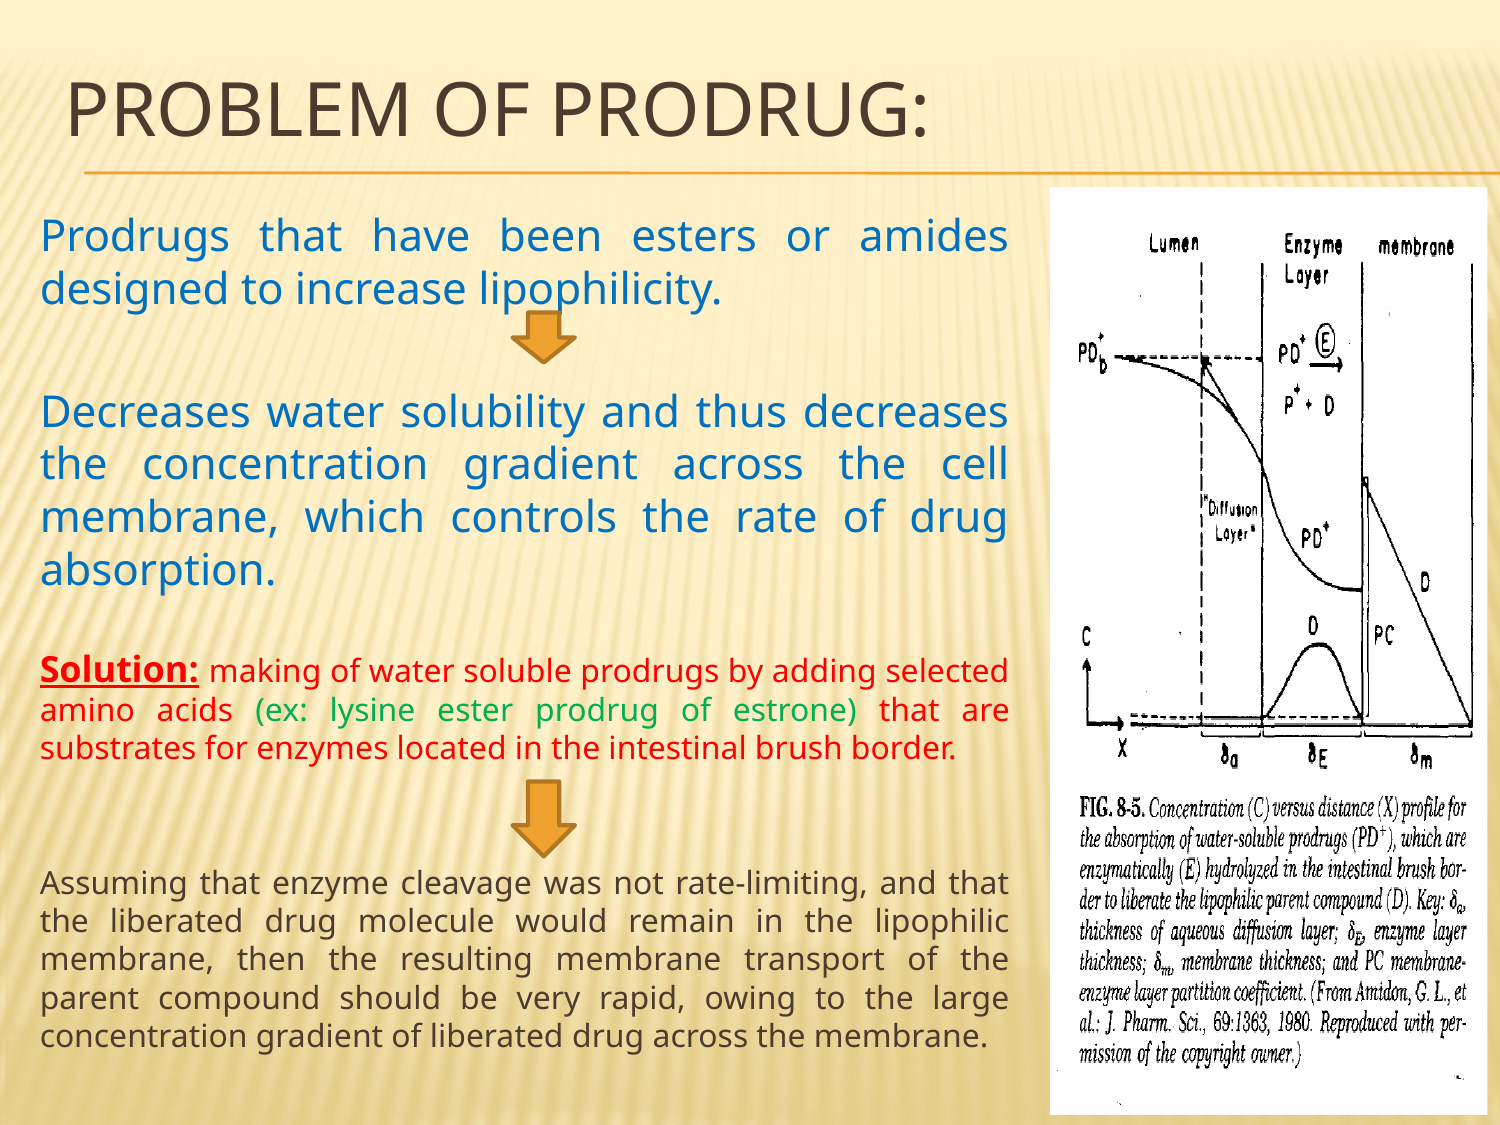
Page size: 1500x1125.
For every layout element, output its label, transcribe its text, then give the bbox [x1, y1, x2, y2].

list Prodrugs that have been esters or amides designed to increase lipophilicity. Decreases water solubility and thus decreases the concentration gradient across the cell membrane, which controls the rate of drug absorption. Solution: making of water soluble prodrugs by adding selected amino acids (ex: lysine ester prodrug of estrone) that are substrates for enzymes located in the intestinal brush border. Assuming that enzyme cleavage was not rate-limiting, and that the liberated drug molecule would remain in the lipophilic membrane, then the resulting membrane transport of the parent compound should be very rapid, owing to the large concentration gradient of liberated drug across the membrane. [24, 200, 1025, 1100]
picture [1049, 187, 1488, 1116]
text_box [510, 310, 577, 365]
title Problem of prodrug: [50, 37, 1475, 175]
text_box [510, 779, 577, 859]
